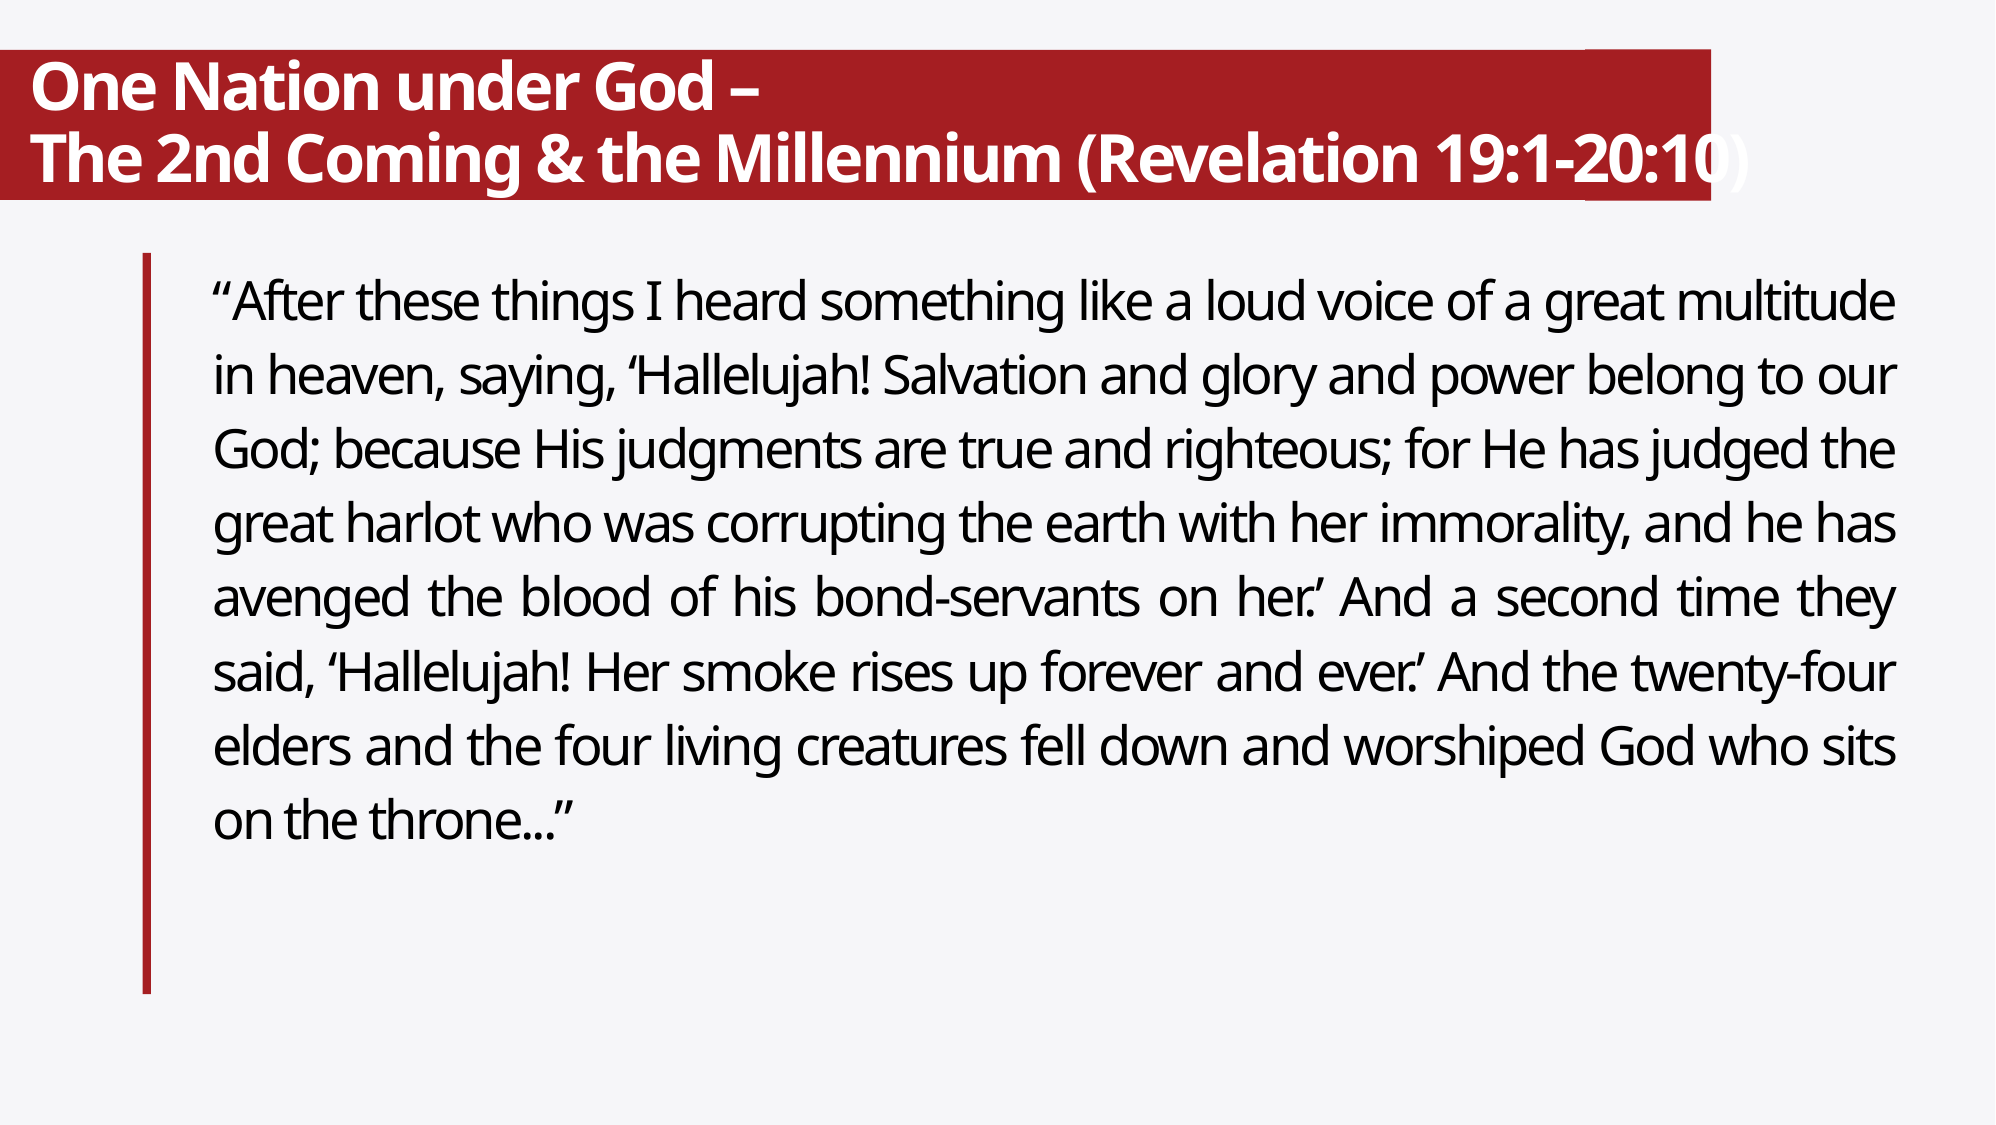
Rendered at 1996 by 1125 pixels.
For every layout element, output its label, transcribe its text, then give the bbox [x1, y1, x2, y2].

text_box [1584, 188, 1712, 202]
text_box [1584, 48, 1712, 62]
subtitle “After these things I heard something like a loud voice of a great multitude in heaven, saying, ‘Hallelujah! Salvation and glory and power belong to our God; because His judgments are true and righteous; for He has judged the great harlot who was corrupting the earth with her immorality, and he has avenged the blood of his bond-servants on her.’ And a second time they said, ‘Hallelujah! Her smoke rises up forever and ever.’ And the twenty-four elders and the four living creatures fell down and worshiped God who sits on the throne...” [197, 249, 1910, 1000]
title One Nation under God – The 2nd Coming & the Millennium (Revelation 19:1-20:10) [14, 62, 1810, 188]
